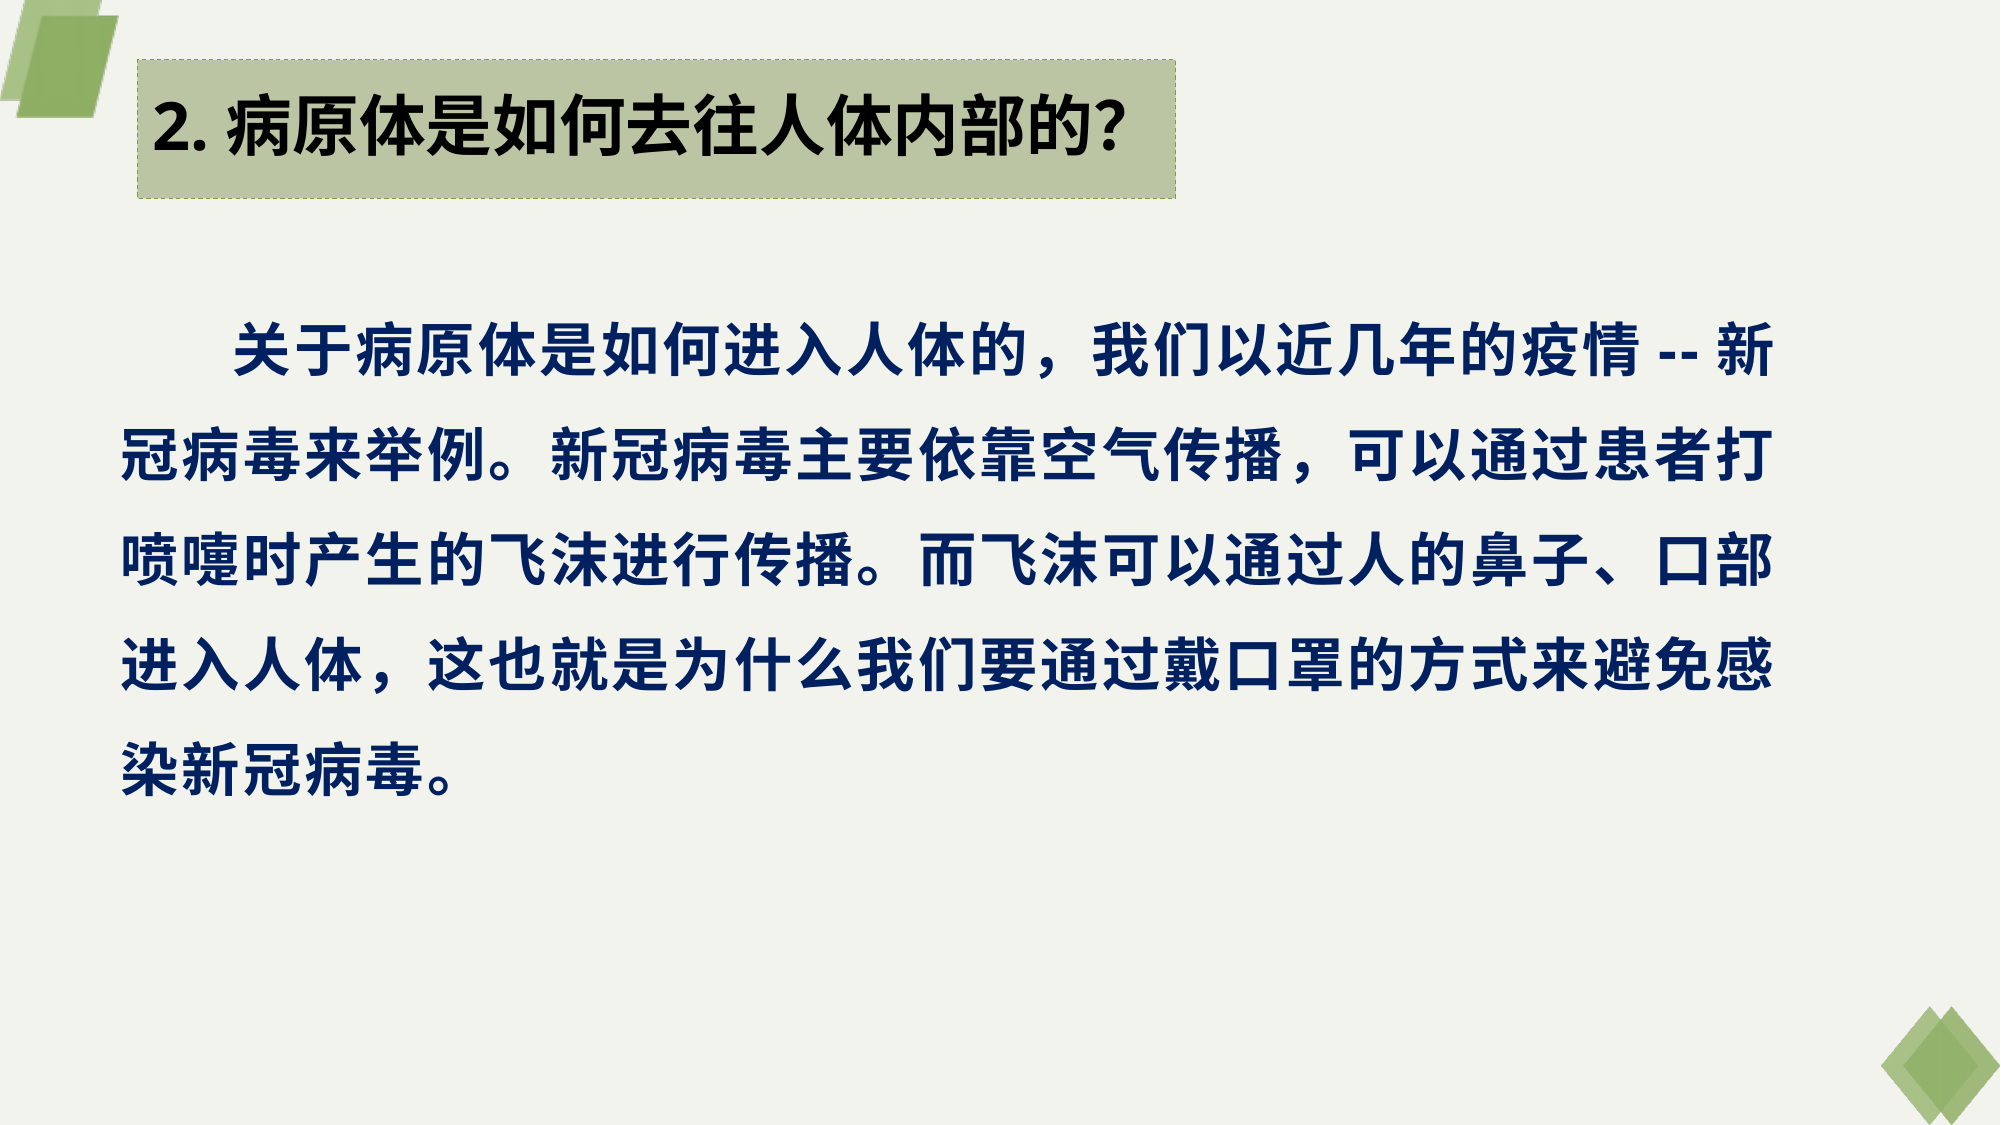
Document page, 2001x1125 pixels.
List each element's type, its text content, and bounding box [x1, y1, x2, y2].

picture [0, 0, 119, 119]
picture [1881, 1006, 2000, 1125]
text_box 2.病原体是如何去往人体内部的？ [137, 59, 1176, 199]
text_box 关于病原体是如何进入人体的，我们以近几年的疫情--新冠病毒来举例。新冠病毒主要依靠空气传播，可以通过患者打喷嚏时产生的飞沫进行传播。而飞沫可以通过人的鼻子、口部进入人体，这也就是为什么我们要通过戴口罩的方式来避免感染新冠病毒。 [105, 271, 1831, 985]
